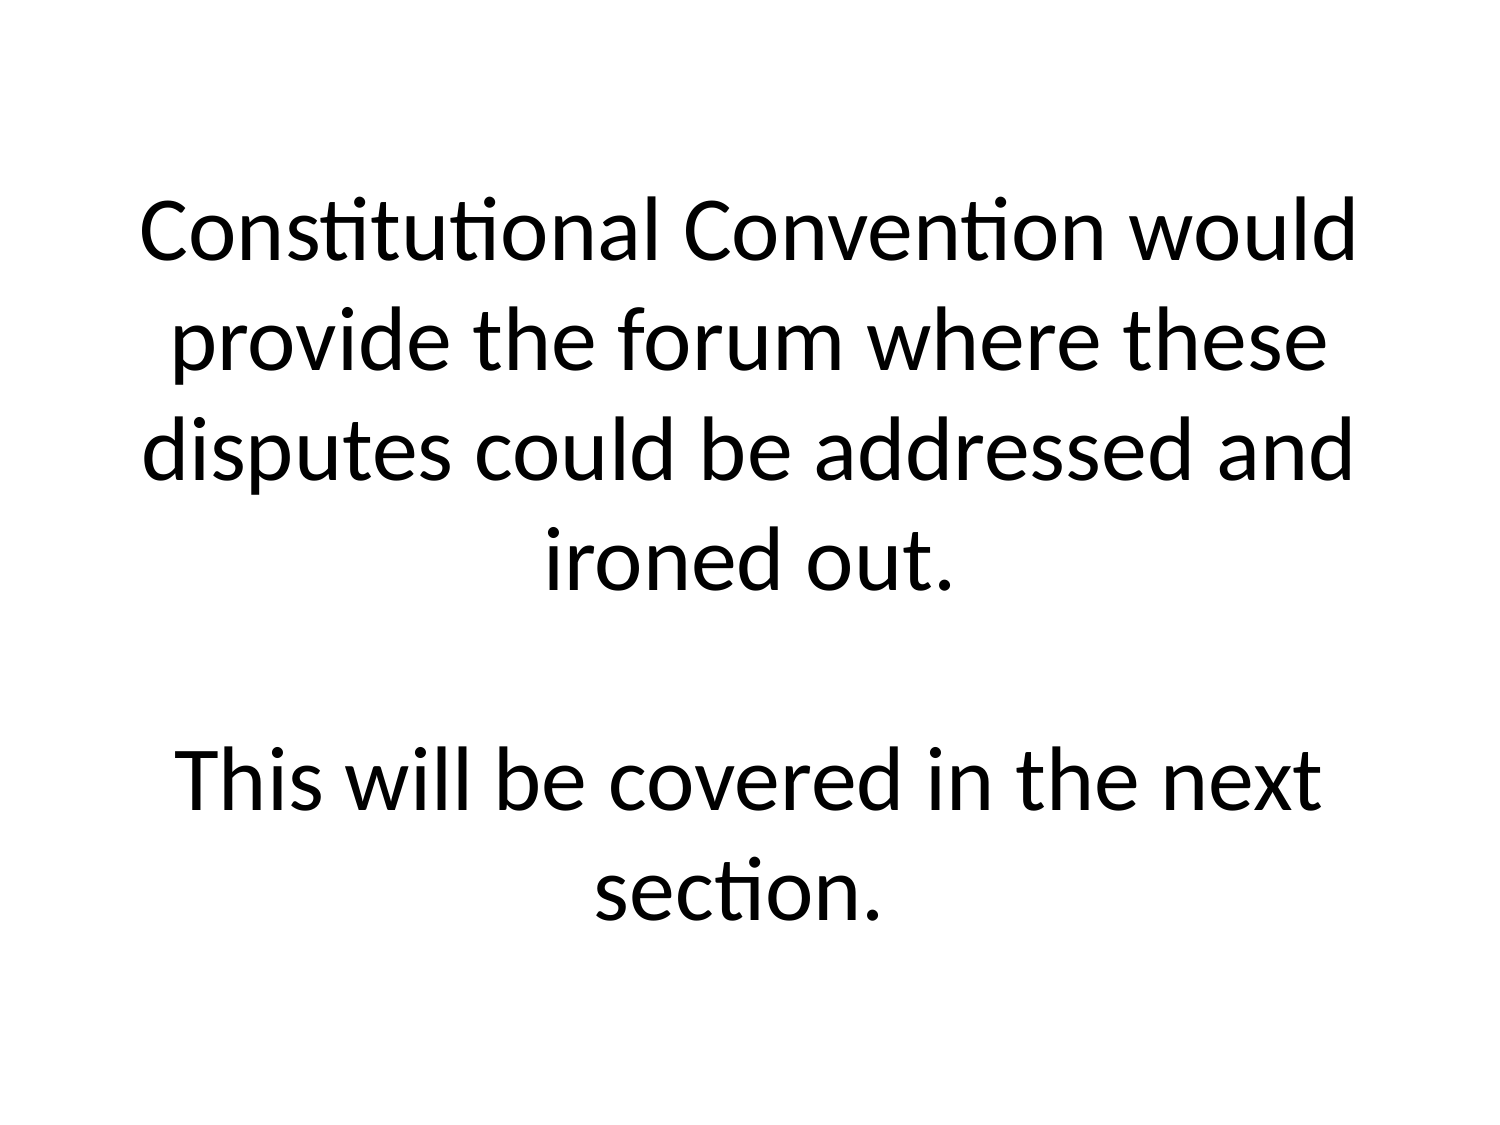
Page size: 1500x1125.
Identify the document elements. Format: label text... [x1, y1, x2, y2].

title Constitutional Convention would provide the forum where these disputes could be addressed and ironed out. This will be covered in the next section. [74, 44, 1426, 1063]
